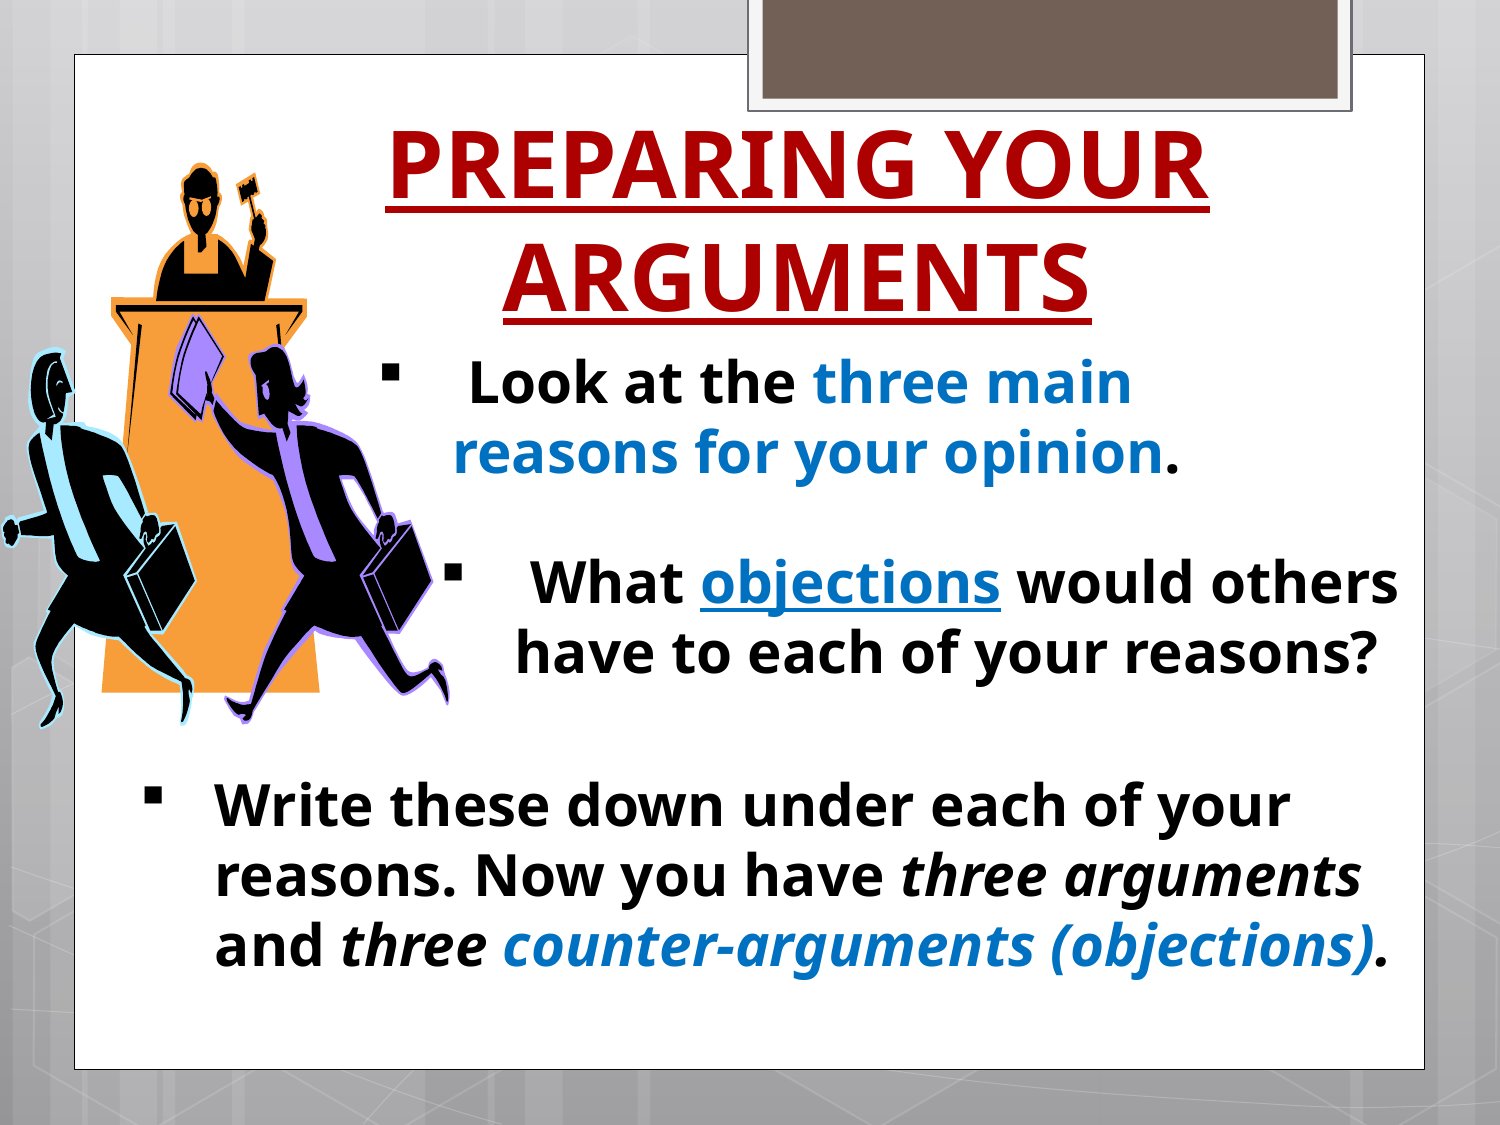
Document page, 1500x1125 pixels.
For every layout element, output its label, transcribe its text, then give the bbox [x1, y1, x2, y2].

picture [0, 162, 451, 730]
title PREPARING YOUR ARGUMENTS [174, 149, 1420, 338]
text_box Look at the three main reasons for your opinion. [455, 337, 1388, 493]
text_box Write these down under each of your reasons. Now you have three arguments and three counter-arguments (objections). [125, 760, 1438, 985]
text_box What objections would others have to each of your reasons? [425, 537, 1500, 792]
